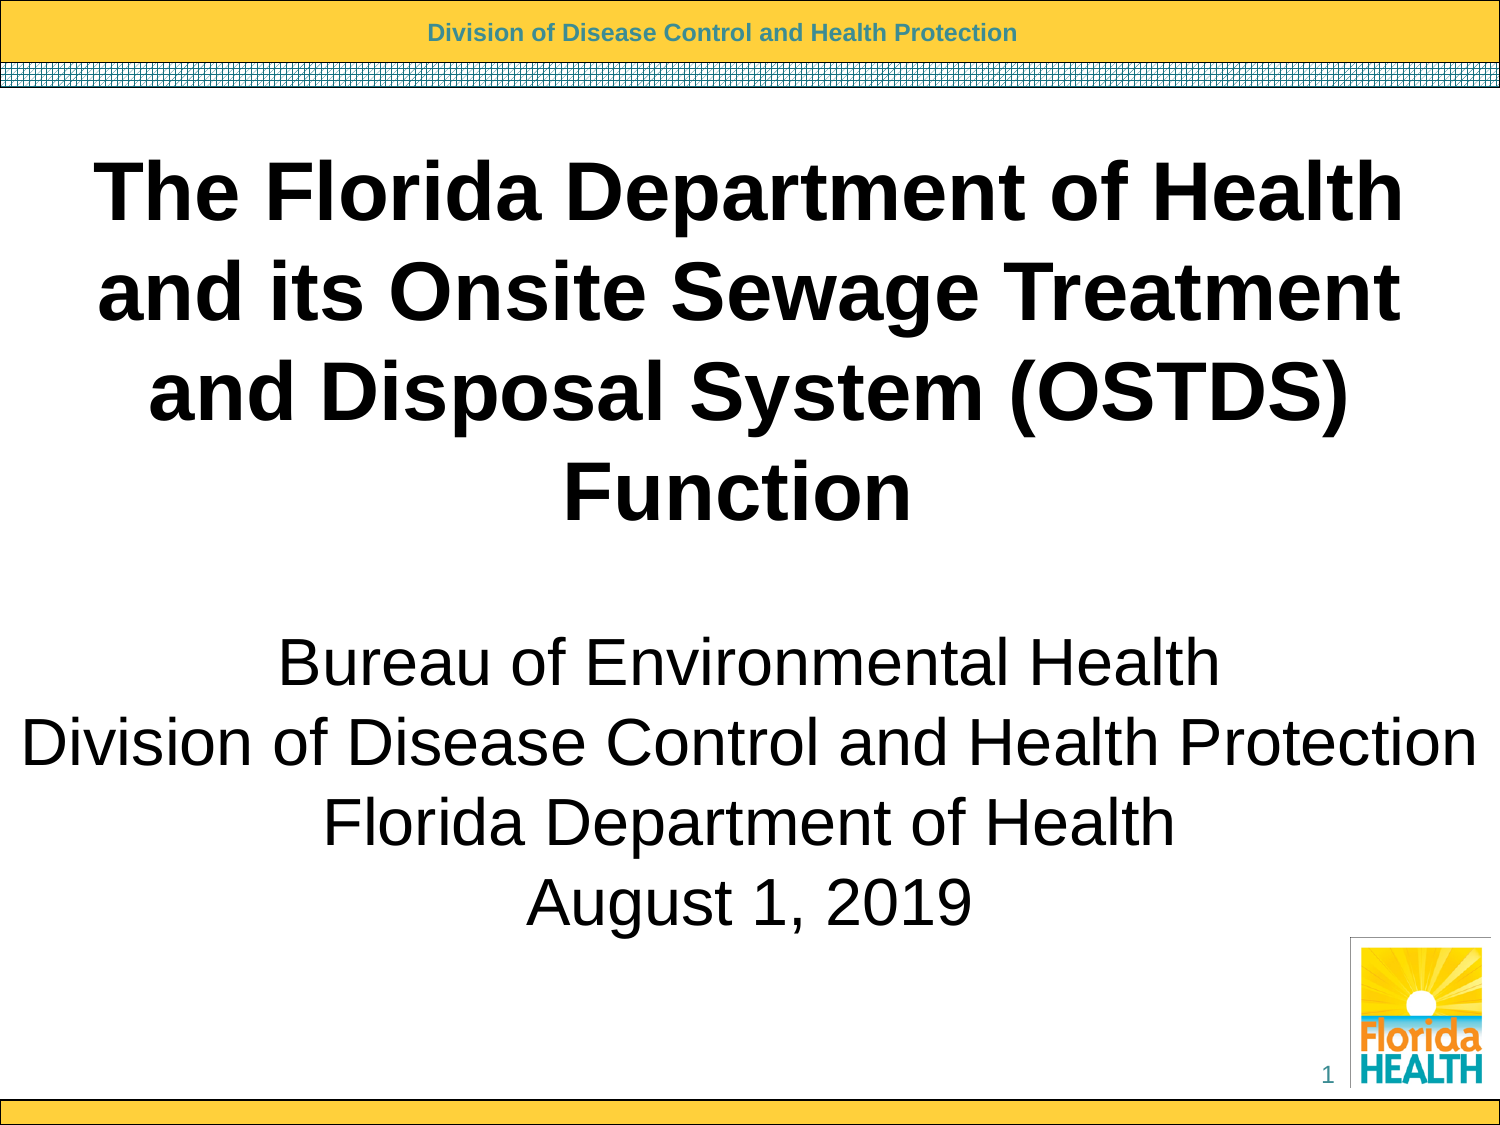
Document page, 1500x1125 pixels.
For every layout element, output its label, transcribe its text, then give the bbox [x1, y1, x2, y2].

title The Florida Department of Health and its Onsite Sewage Treatment and Disposal System (OSTDS) Function [37, 162, 1463, 513]
text_box Bureau of Environmental Health Division of Disease Control and Health Protection Florida Department of Health August 1, 2019 [0, 611, 1500, 947]
picture [1350, 947, 1491, 1088]
